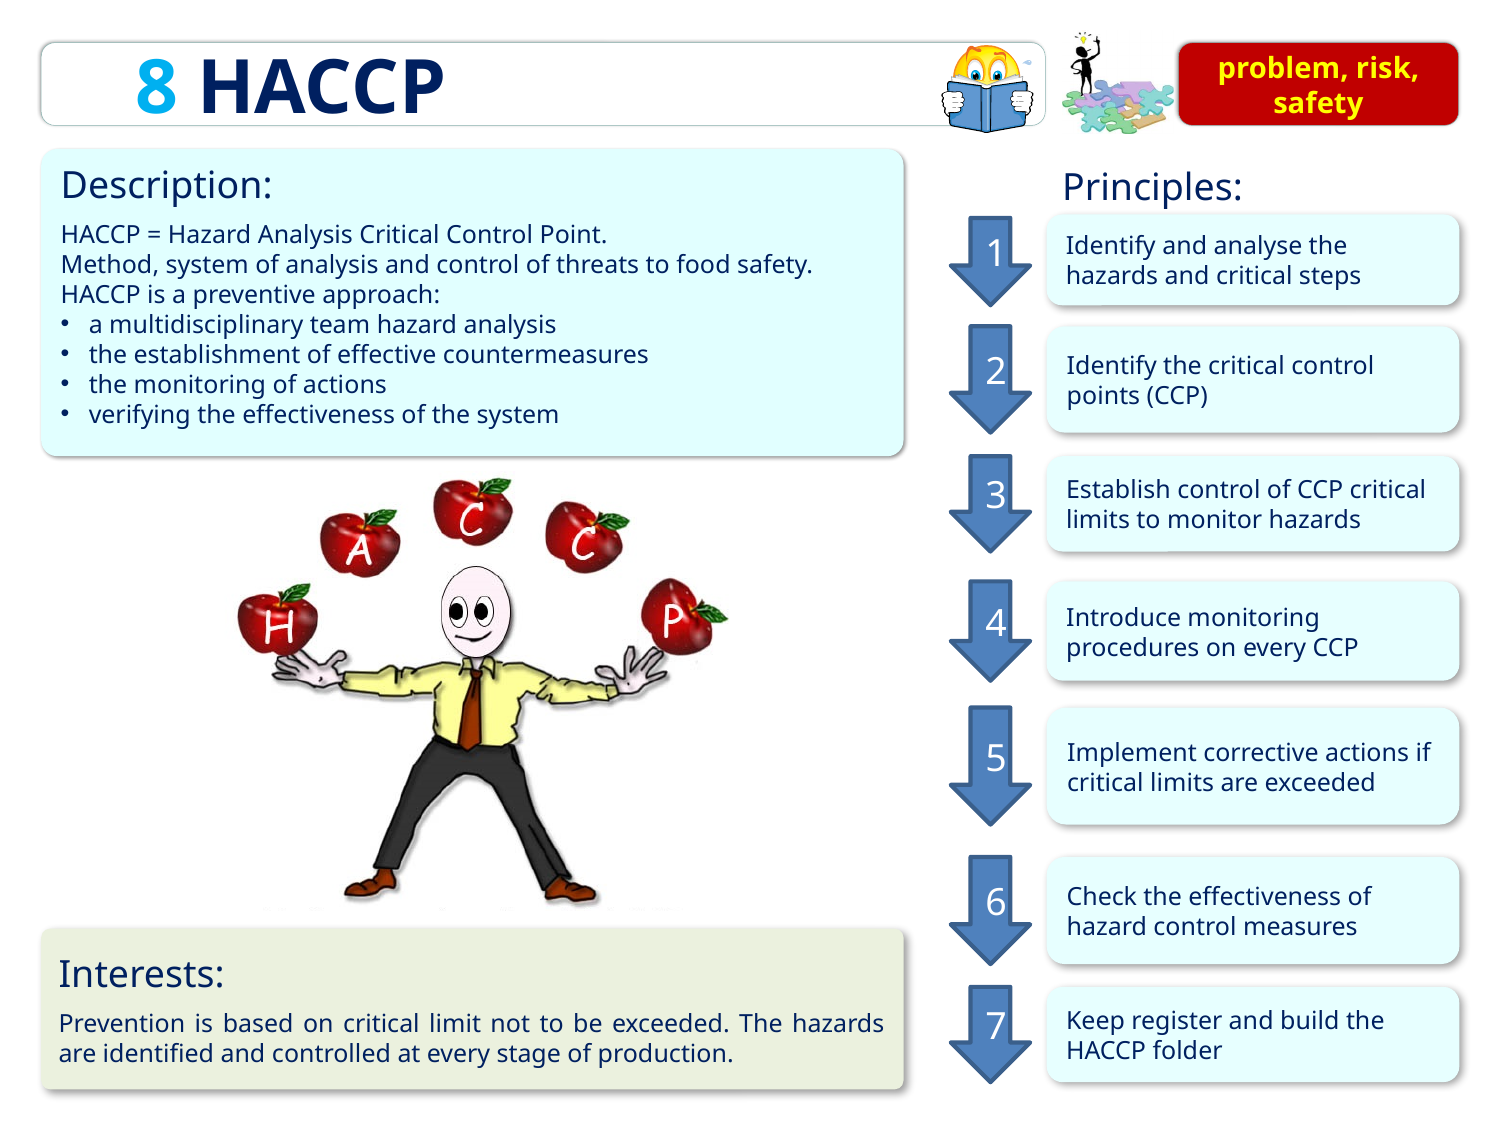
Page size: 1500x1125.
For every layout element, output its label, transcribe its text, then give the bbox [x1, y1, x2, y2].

text_box Keep register and build the HACCP folder [1044, 984, 1462, 1085]
text_box Introduce monitoring procedures on every CCP [1044, 579, 1462, 683]
text_box Check the effectiveness of hazard control measures [1044, 854, 1462, 967]
text_box Description: HACCP = Hazard Analysis Critical Control Point. Method, system of analysis and control of threats to food safety. HACCP is a preventive approach: a multidisciplinary team hazard analysis the establishment of effective countermeasures the monitoring of actions verifying the effectiveness of the system [39, 146, 906, 459]
text_box problem, risk, safety [1178, 40, 1461, 128]
text_box 6 [948, 854, 1033, 967]
text_box 3 [948, 454, 1033, 554]
text_box Identify and analyse the hazards and critical steps [1044, 217, 1462, 308]
text_box Implement corrective actions if critical limits are exceeded [1044, 705, 1462, 827]
text_box 7 [948, 984, 1033, 1085]
text_box Establish control of CCP critical limits to monitor hazards [1044, 454, 1462, 554]
text_box 2 [948, 324, 1033, 435]
text_box 8 HACCP [39, 40, 1048, 128]
picture [194, 471, 752, 911]
picture [941, 44, 1034, 134]
text_box Identify the critical control points (CCP) [1044, 324, 1462, 435]
picture [1062, 30, 1174, 134]
text_box 5 [948, 705, 1033, 827]
text_box Interests: Prevention is based on critical limit not to be exceeded. The hazards are identified and controlled at every stage of production. [39, 926, 906, 1092]
text_box Principles: [1044, 153, 1460, 217]
text_box 1 [948, 215, 1033, 308]
text_box 4 [948, 579, 1033, 683]
